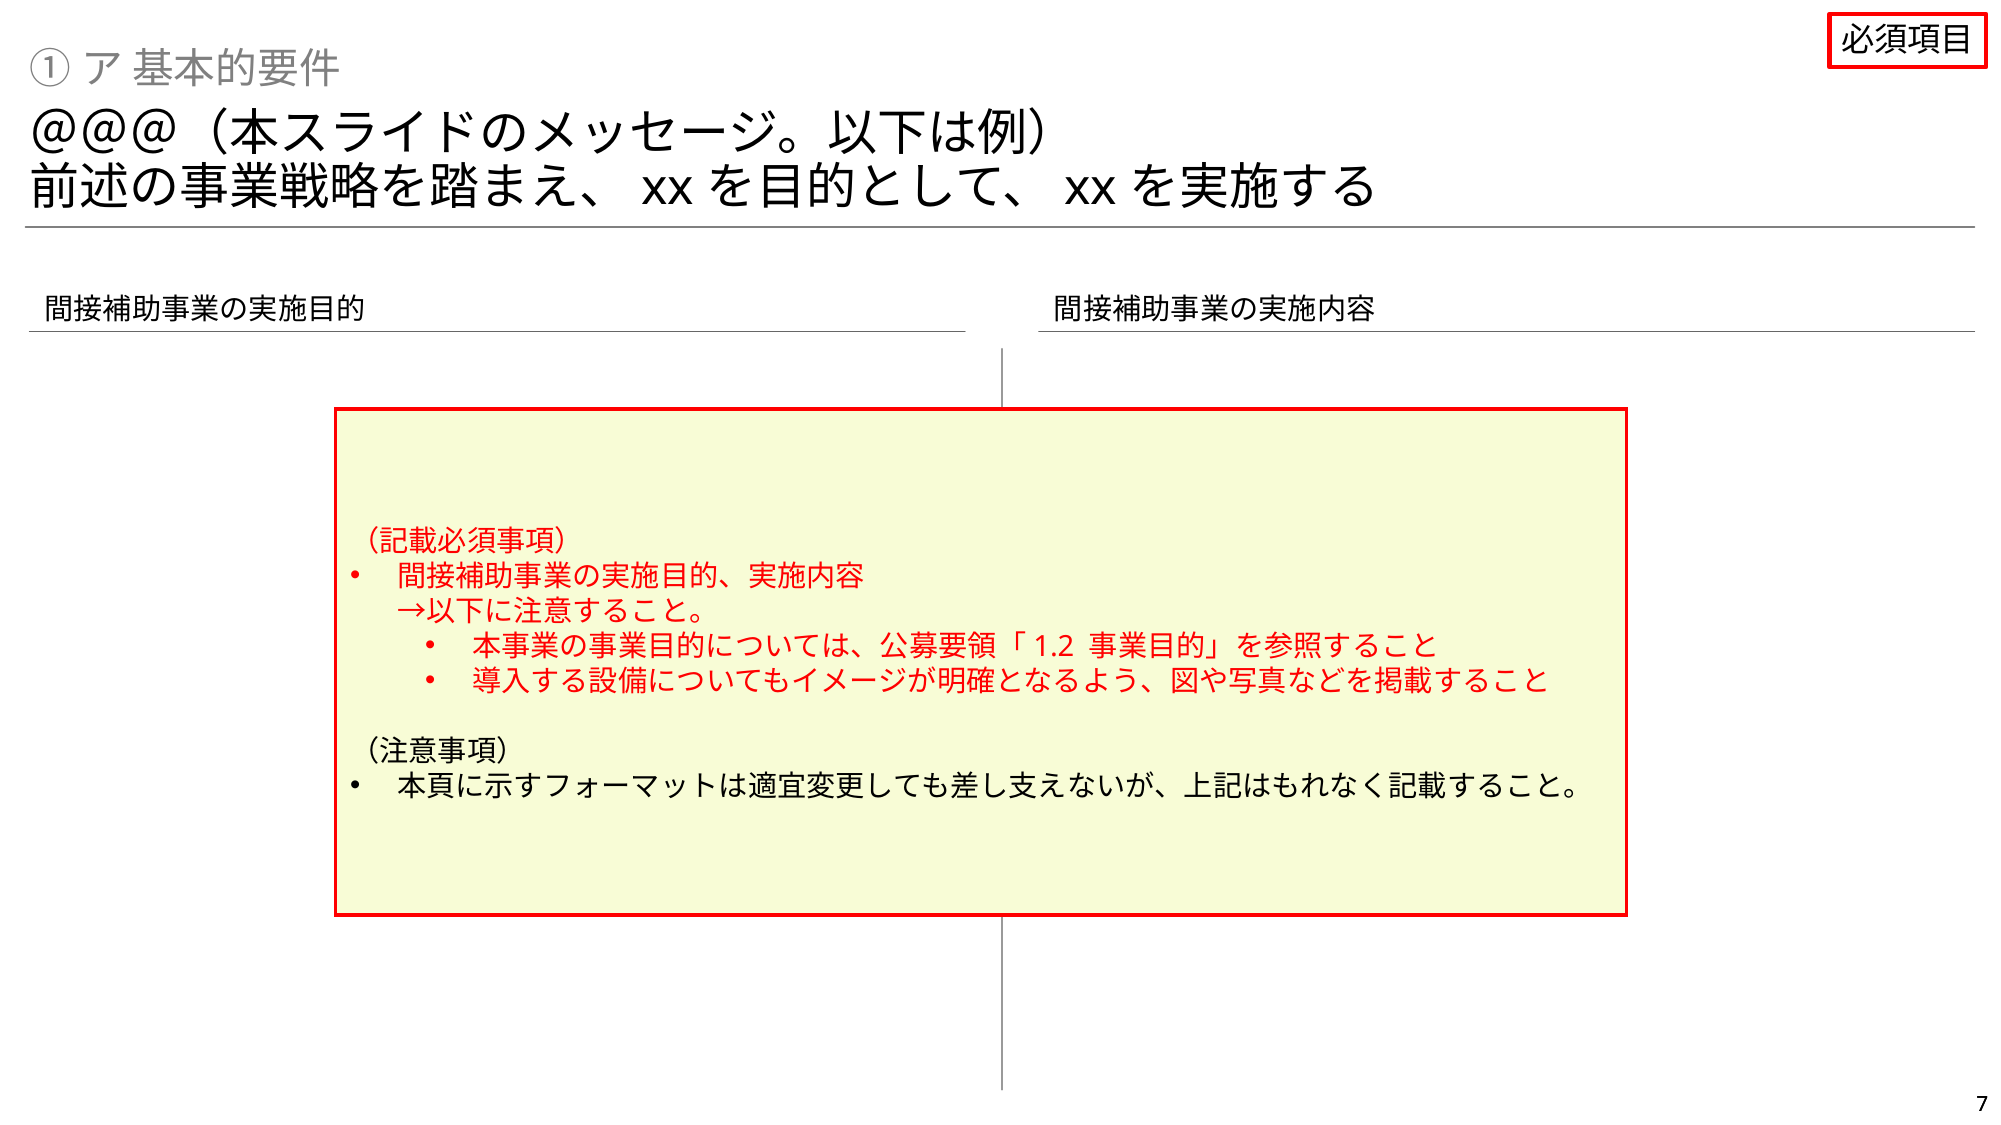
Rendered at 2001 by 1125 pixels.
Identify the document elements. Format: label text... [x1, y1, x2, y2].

text_box 必須項目 [1829, 13, 1986, 68]
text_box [1038, 283, 1975, 332]
text_box ①ア 基本的要件 [29, 47, 1802, 94]
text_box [28, 283, 966, 332]
text_box ＠＠＠（本スライドのメッセージ。以下は例） 前述の事業戦略を踏まえ、xxを目的として、xxを実施する [29, 107, 1875, 216]
text_box （記載必須事項） 間接補助事業の実施目的、実施内容 →以下に注意すること。 本事業の事業目的については、公募要領「1.2 事業目的」を参照すること 導入する設備についてもイメージが明確となるよう、図や写真などを掲載すること （注意事項） 本頁に示すフォーマットは適宜変更しても差し支えないが、上記はもれなく記載すること。 [334, 407, 1001, 917]
text_box （記載必須事項） 間接補助事業の実施目的、実施内容 →以下に注意すること。 本事業の事業目的については、公募要領「1.2 事業目的」を参照すること 導入する設備についてもイメージが明確となるよう、図や写真などを掲載すること （注意事項） 本頁に示すフォーマットは適宜変更しても差し支えないが、上記はもれなく記載すること。 [1003, 407, 1628, 917]
